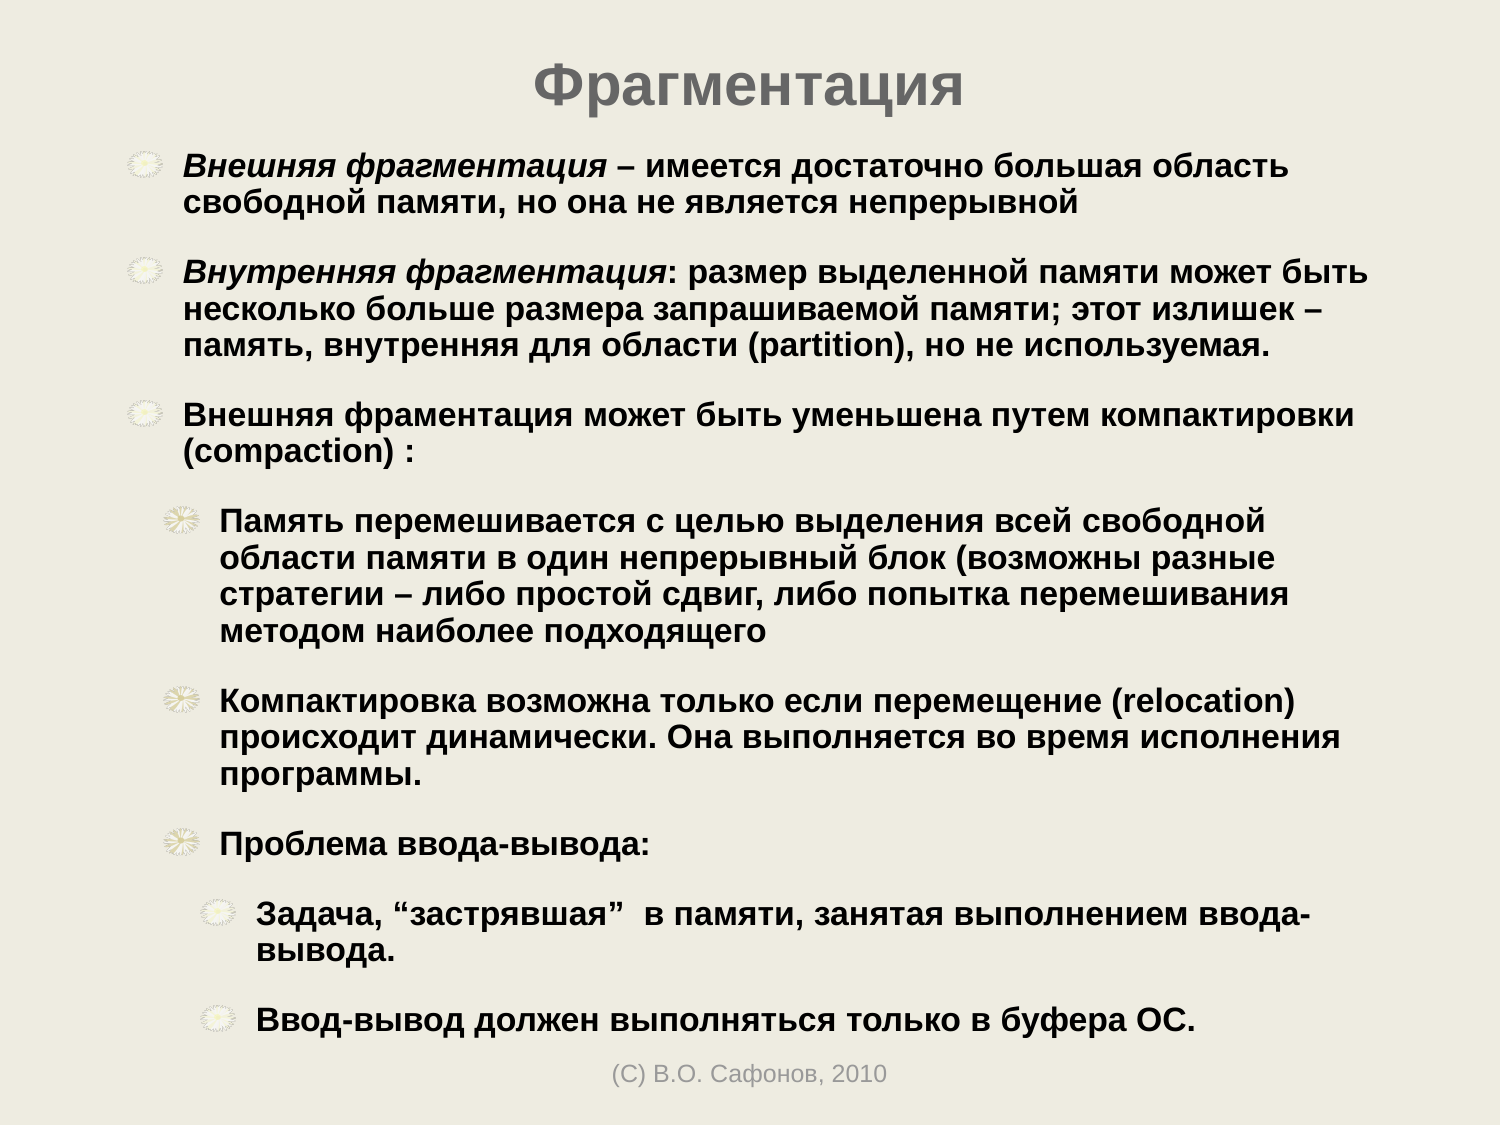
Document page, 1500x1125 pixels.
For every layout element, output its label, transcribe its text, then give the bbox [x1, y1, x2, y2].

picture [163, 506, 200, 534]
picture [200, 899, 236, 926]
picture [127, 400, 163, 427]
title Фрагментация [102, 37, 1398, 126]
list Внешняя фрагментация – имеется достаточно большая область свободной памяти, но она не является непрерывной Внутренняя фрагментация: размер выделенной памяти может быть несколько больше размера запрашиваемой памяти; этот излишек – память, внутренняя для области (partition), но не используемая. Внешняя фраментация может быть уменьшена путем компактировки (compaction) : Память перемешивается с целью выделения всей свободной области памяти в один непрерывный блок (возможны разные стратегии – либо простой сдвиг, либо попытка перемешивания методом наиболее подходящего Компактировка возможна только если перемещение (relocation) происходит динамически. Она выполняется во время исполнения программы. Проблема ввода-вывода: Задача, “застрявшая” в памяти, занятая выполнением ввода-вывода. Ввод-вывод должен выполняться только в буфера ОС. [112, 140, 1418, 1063]
picture [200, 1005, 236, 1032]
picture [127, 257, 163, 284]
picture [127, 151, 163, 178]
picture [163, 686, 200, 713]
picture [163, 828, 200, 856]
footer (C) В.О. Сафонов, 2010 [512, 1063, 988, 1103]
